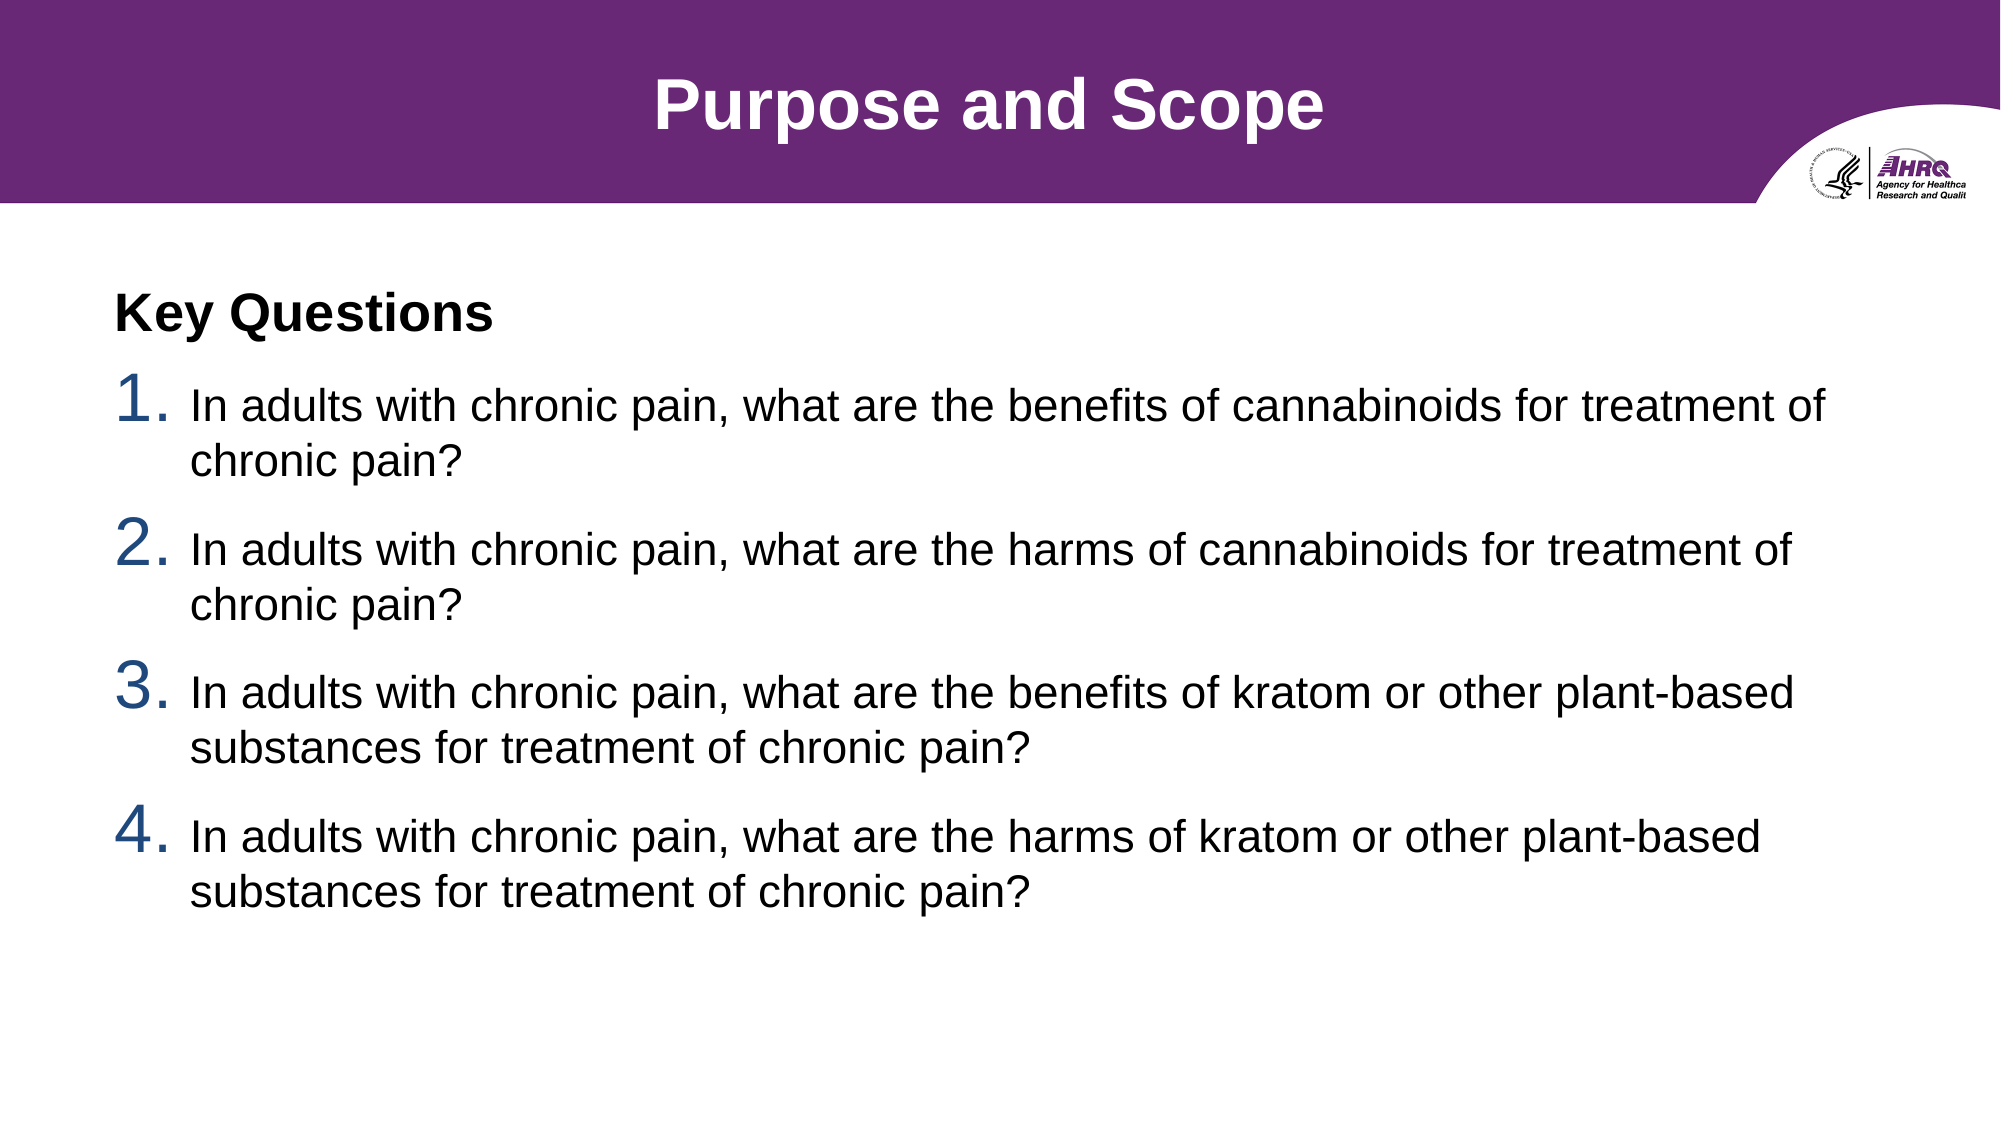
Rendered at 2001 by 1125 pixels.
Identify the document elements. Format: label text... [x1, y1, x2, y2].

picture [0, 0, 2001, 1125]
title Purpose and Scope [275, 50, 1725, 152]
list Key Questions In adults with chronic pain, what are the benefits of cannabinoids for treatment of chronic pain? In adults with chronic pain, what are the harms of cannabinoids for treatment of chronic pain? In adults with chronic pain, what are the benefits of kratom or other plant-based substances for treatment of chronic pain? In adults with chronic pain, what are the harms of kratom or other plant-based substances for treatment of chronic pain? [99, 270, 1900, 1013]
